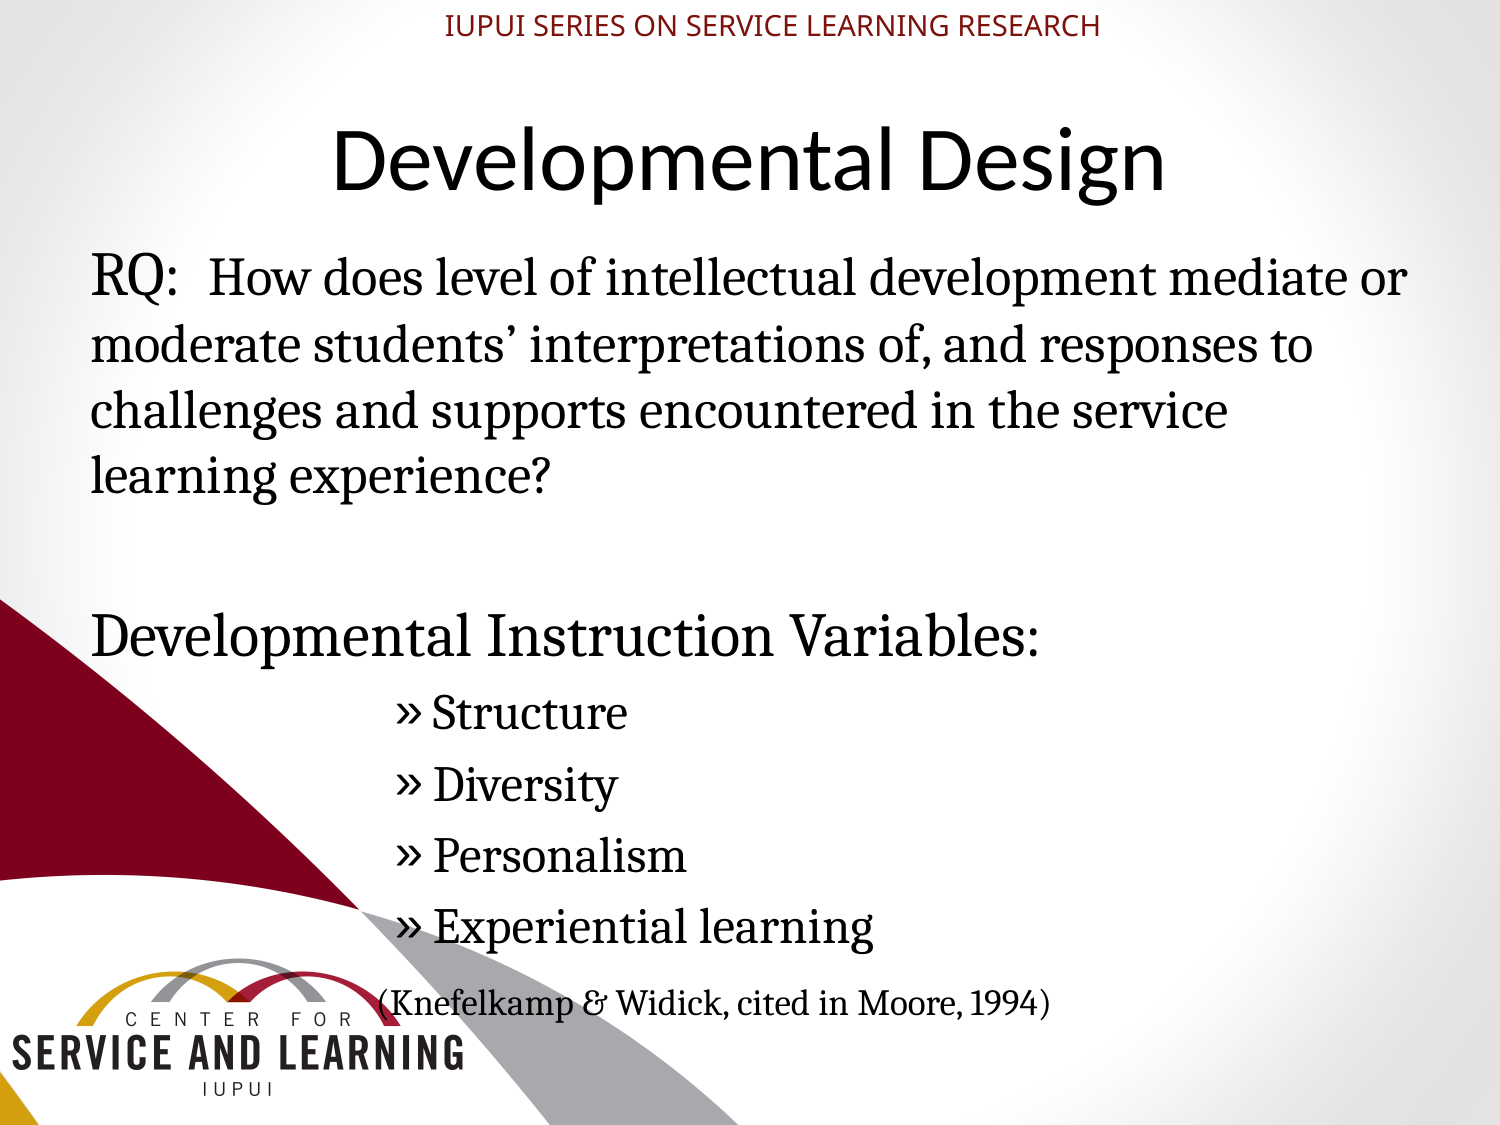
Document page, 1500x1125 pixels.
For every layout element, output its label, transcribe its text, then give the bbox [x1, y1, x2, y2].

text_box IUPUI SERIES ON SERVICE LEARNING RESEARCH [381, 0, 1166, 50]
title Developmental Design [75, 76, 1425, 224]
picture [0, 0, 1500, 1125]
list RQ: How does level of intellectual development mediate or moderate students’ interpretations of, and responses to challenges and supports encountered in the service learning experience? Developmental Instruction Variables: Structure Diversity Personalism Experiential learning (Knefelkamp & Widick, cited in Moore, 1994) [75, 224, 1425, 1038]
